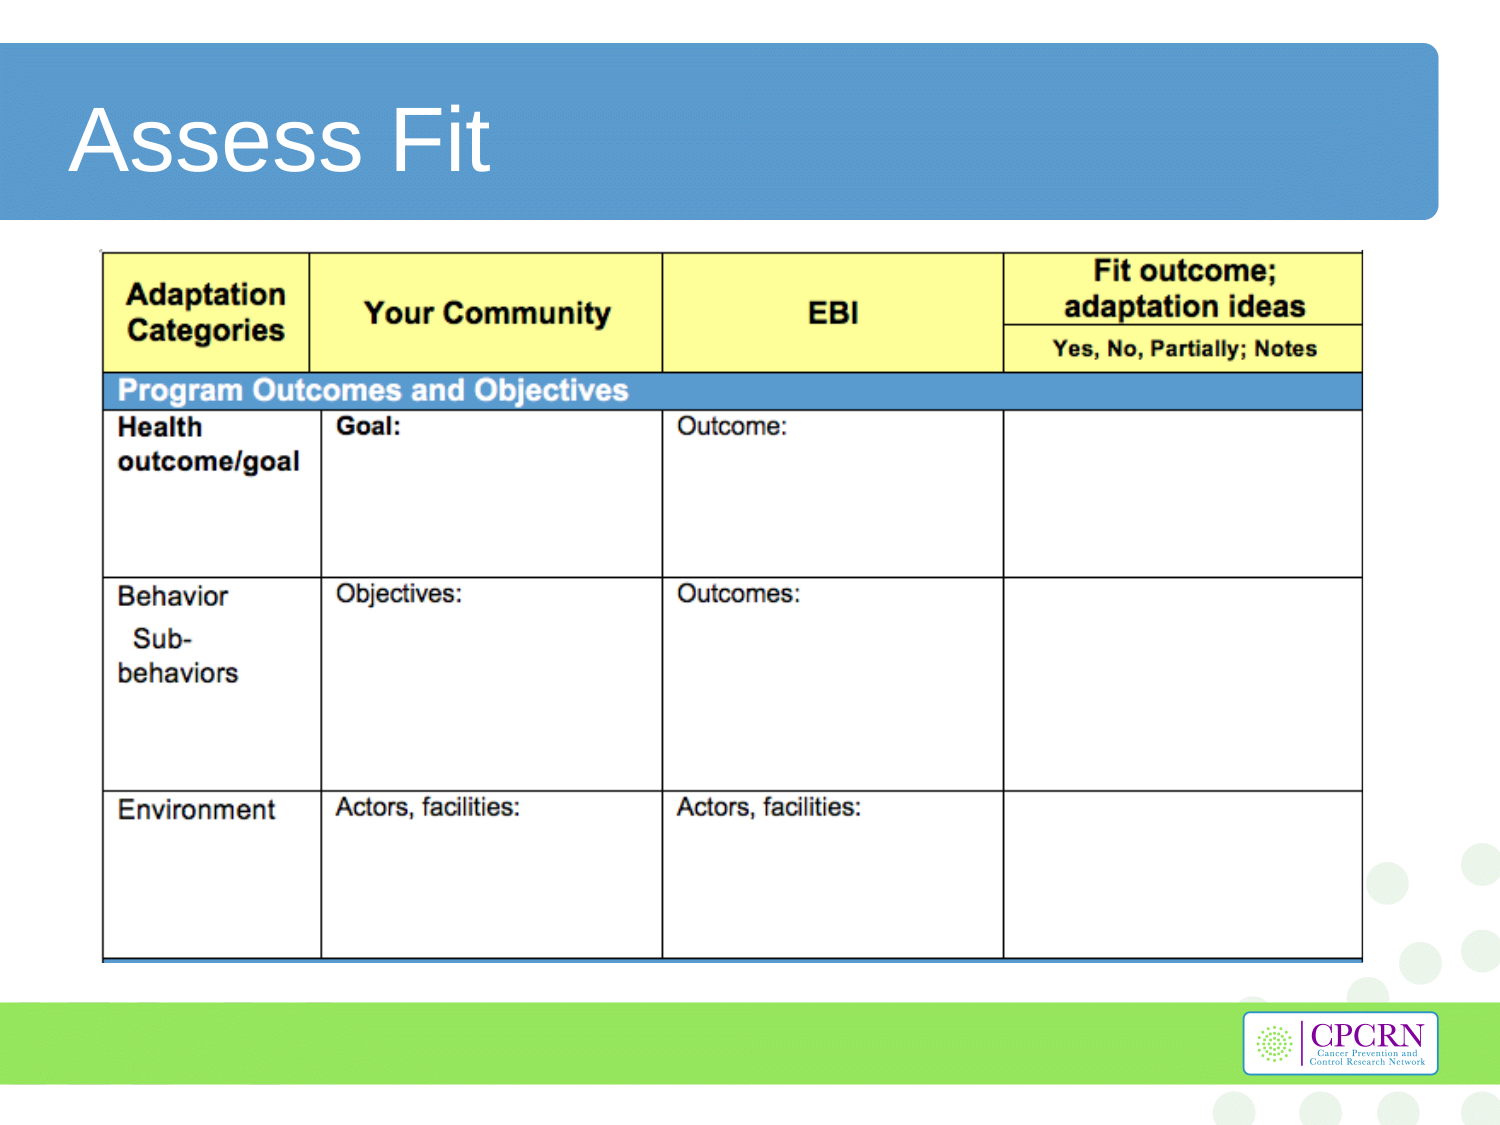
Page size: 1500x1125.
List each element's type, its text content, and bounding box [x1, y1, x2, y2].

picture [0, 0, 1500, 1125]
title Assess Fit [53, 45, 1491, 225]
